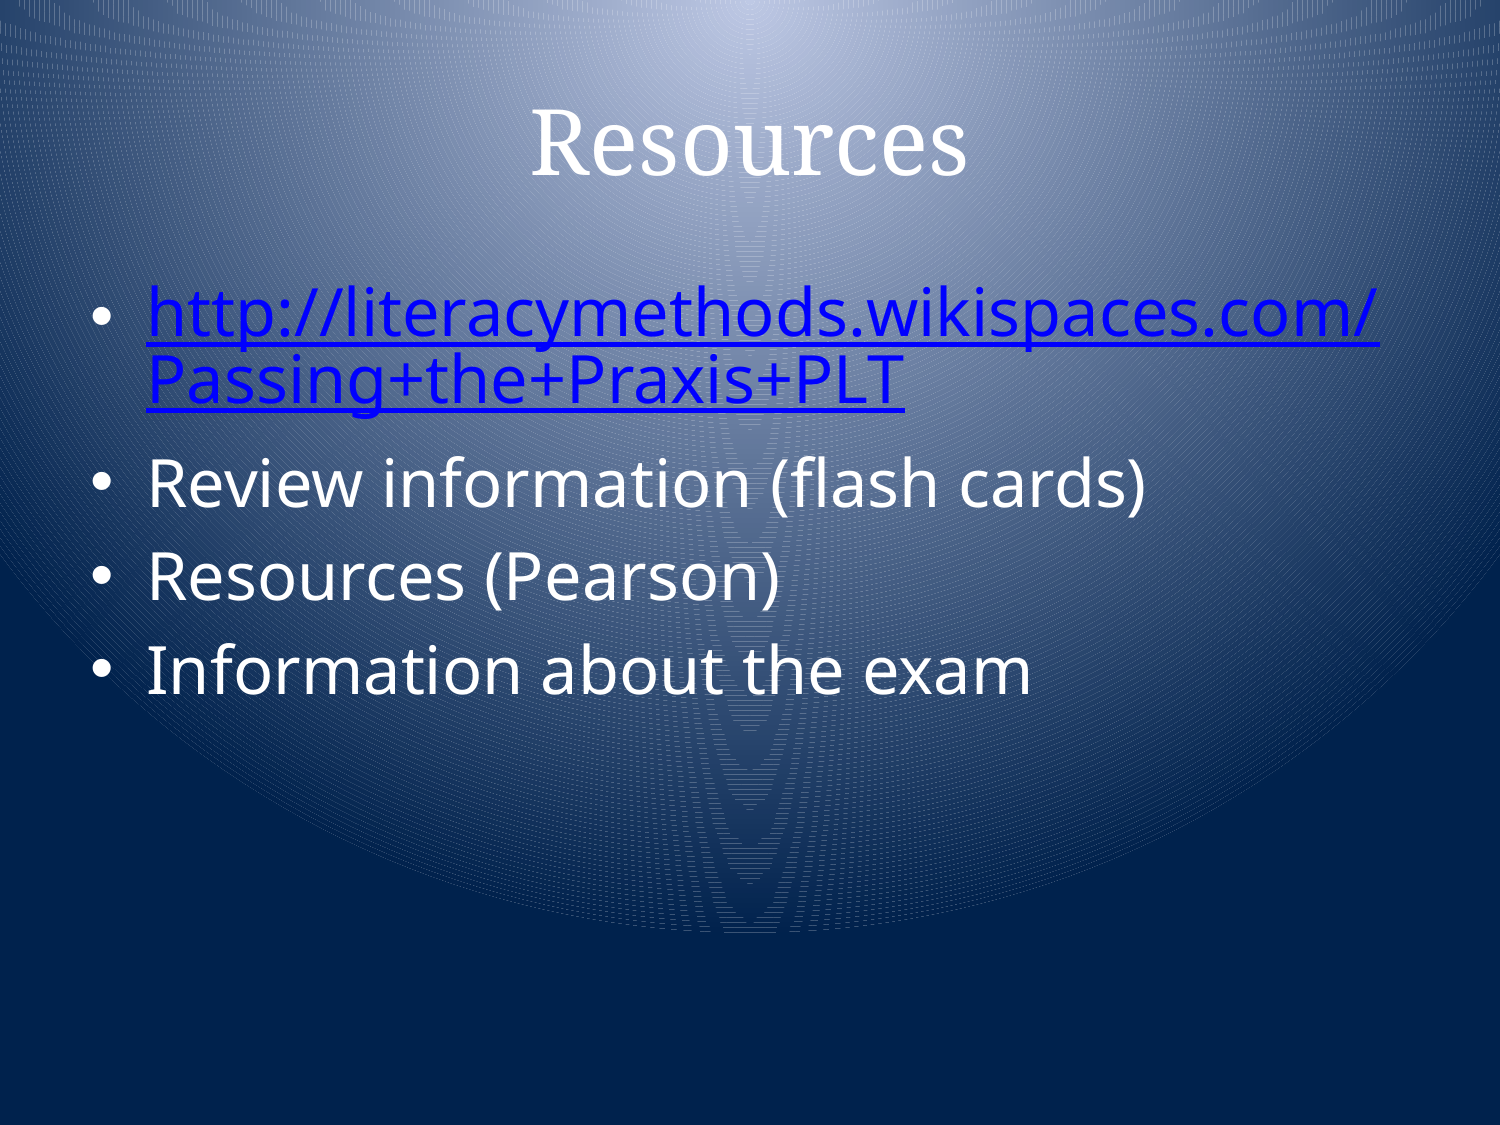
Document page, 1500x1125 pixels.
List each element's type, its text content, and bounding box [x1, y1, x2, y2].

list http://literacymethods.wikispaces.com/Passing+the+Praxis+PLT Review information (flash cards) Resources (Pearson) Information about the exam [75, 262, 1425, 1005]
title Resources [75, 45, 1425, 233]
